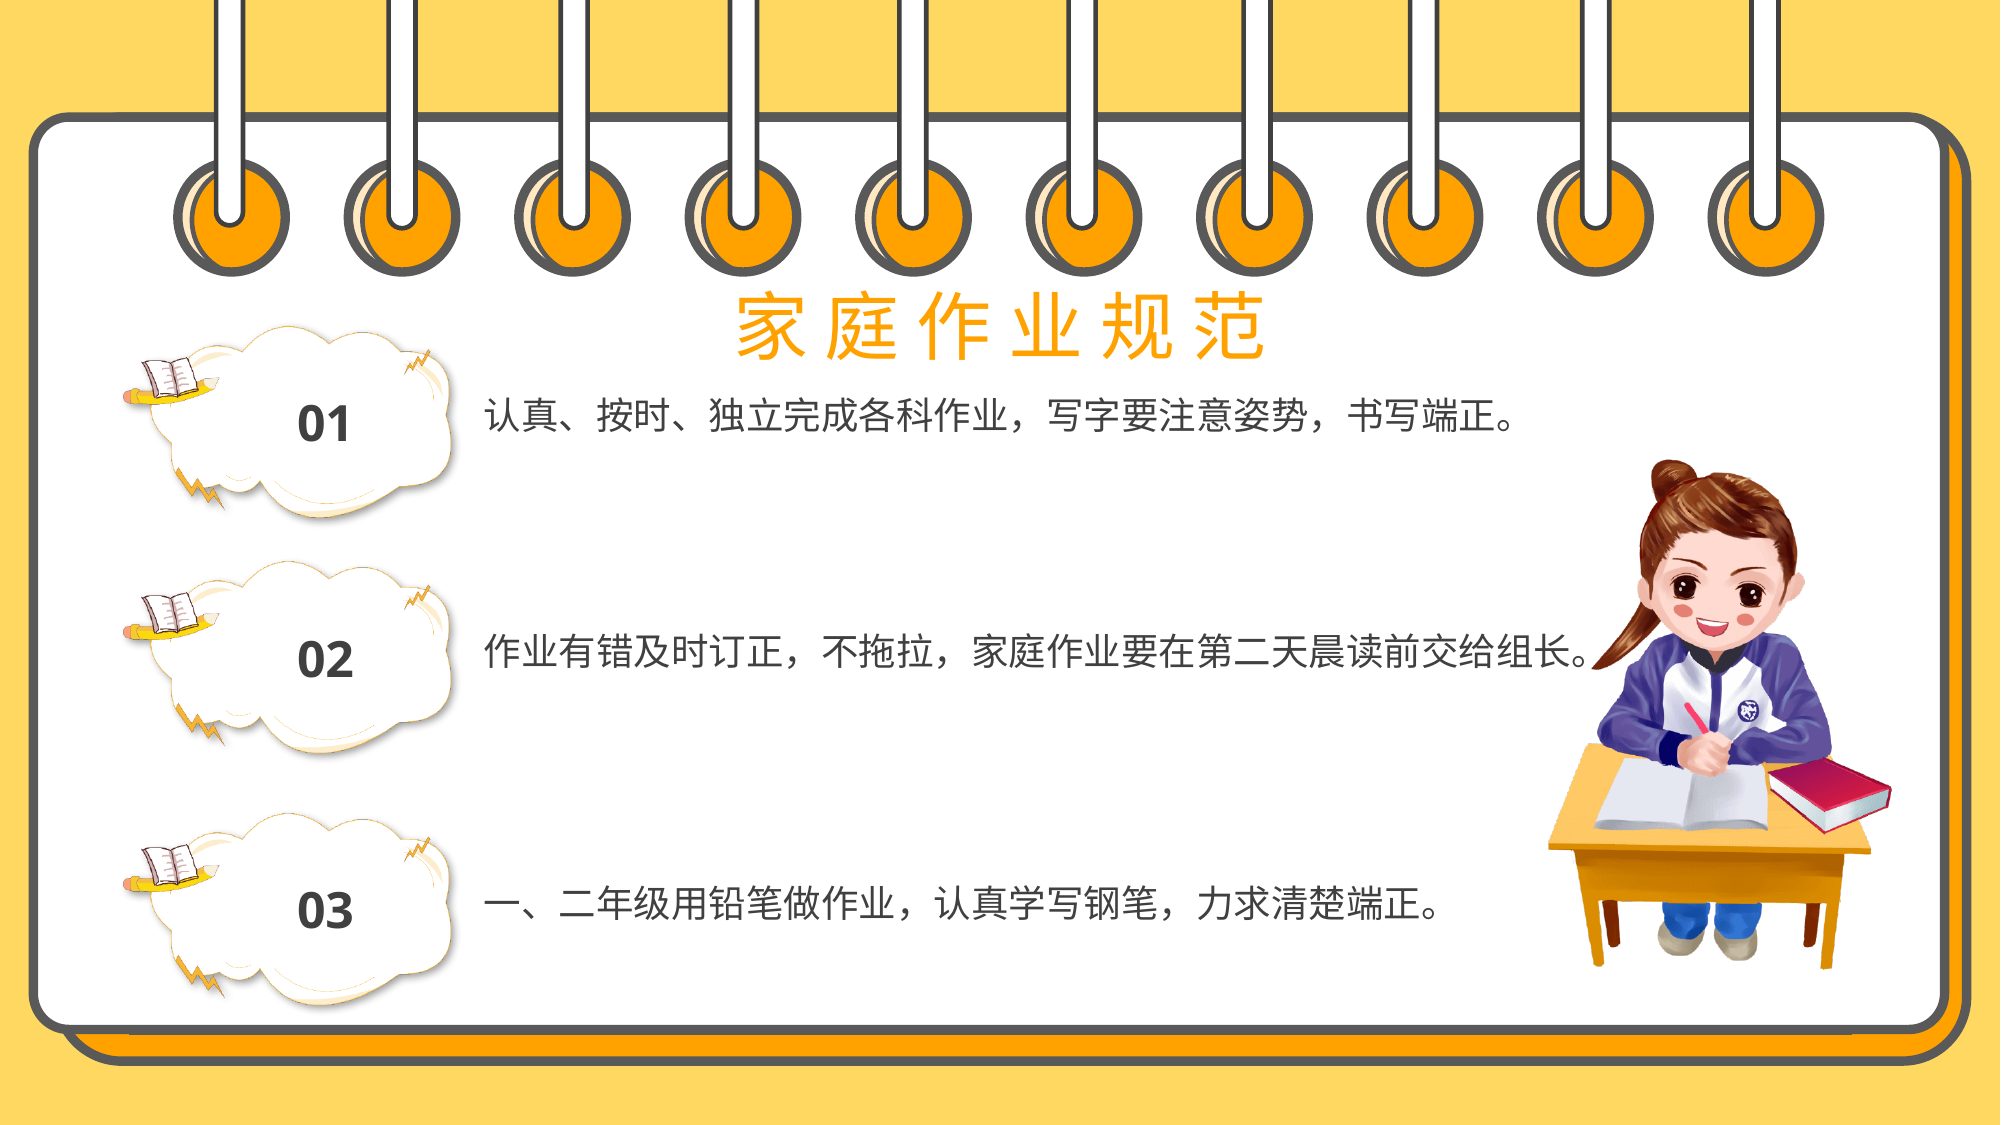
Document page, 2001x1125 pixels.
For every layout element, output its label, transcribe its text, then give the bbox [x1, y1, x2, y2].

text_box 作业有错及时订正，不拖拉，家庭作业要在第二天晨读前交给组长。 [469, 620, 1449, 736]
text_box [102, 800, 469, 1018]
text_box 认真、按时、独立完成各科作业，写字要注意姿势，书写端正。 [469, 384, 1714, 500]
text_box 家 庭 作 业 规 范 [673, 272, 1327, 378]
picture [1449, 434, 2000, 986]
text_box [102, 313, 469, 530]
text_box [102, 548, 469, 766]
text_box 一、二年级用铅笔做作业，认真学写钢笔，力求清楚端正。 [469, 872, 1714, 988]
